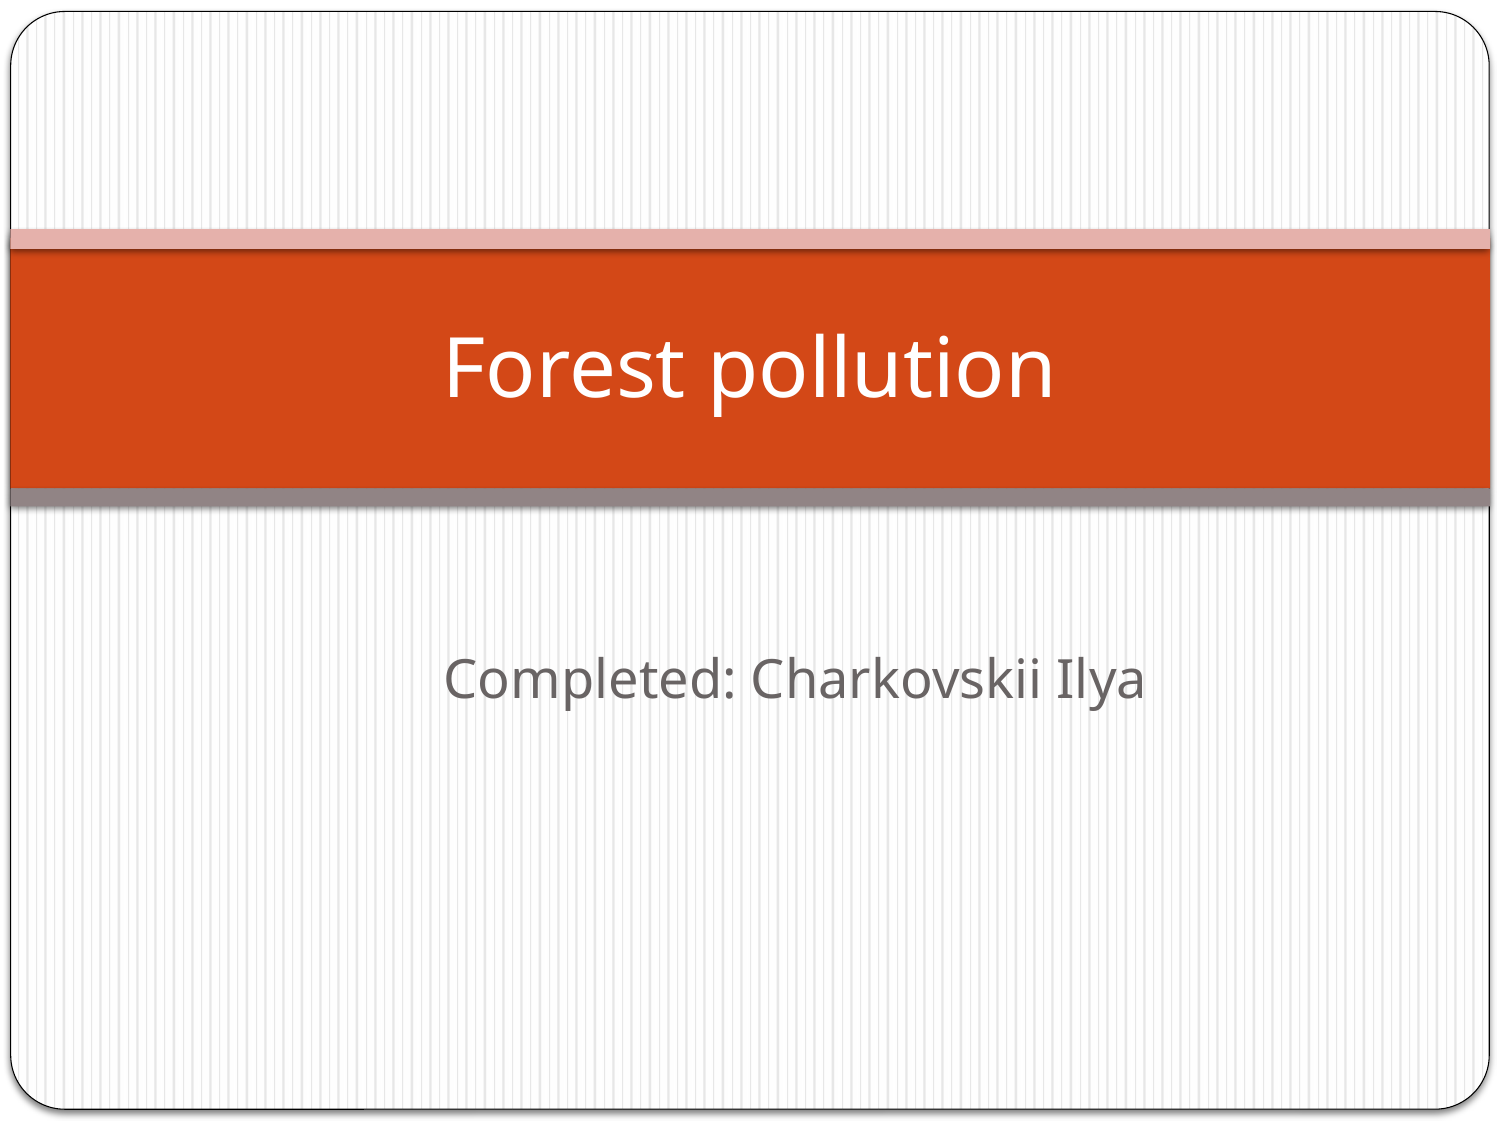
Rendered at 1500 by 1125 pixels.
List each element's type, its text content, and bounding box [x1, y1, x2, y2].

title Forest pollution [75, 247, 1425, 489]
subtitle Completed: Charkovskii Ilya [316, 637, 1275, 739]
